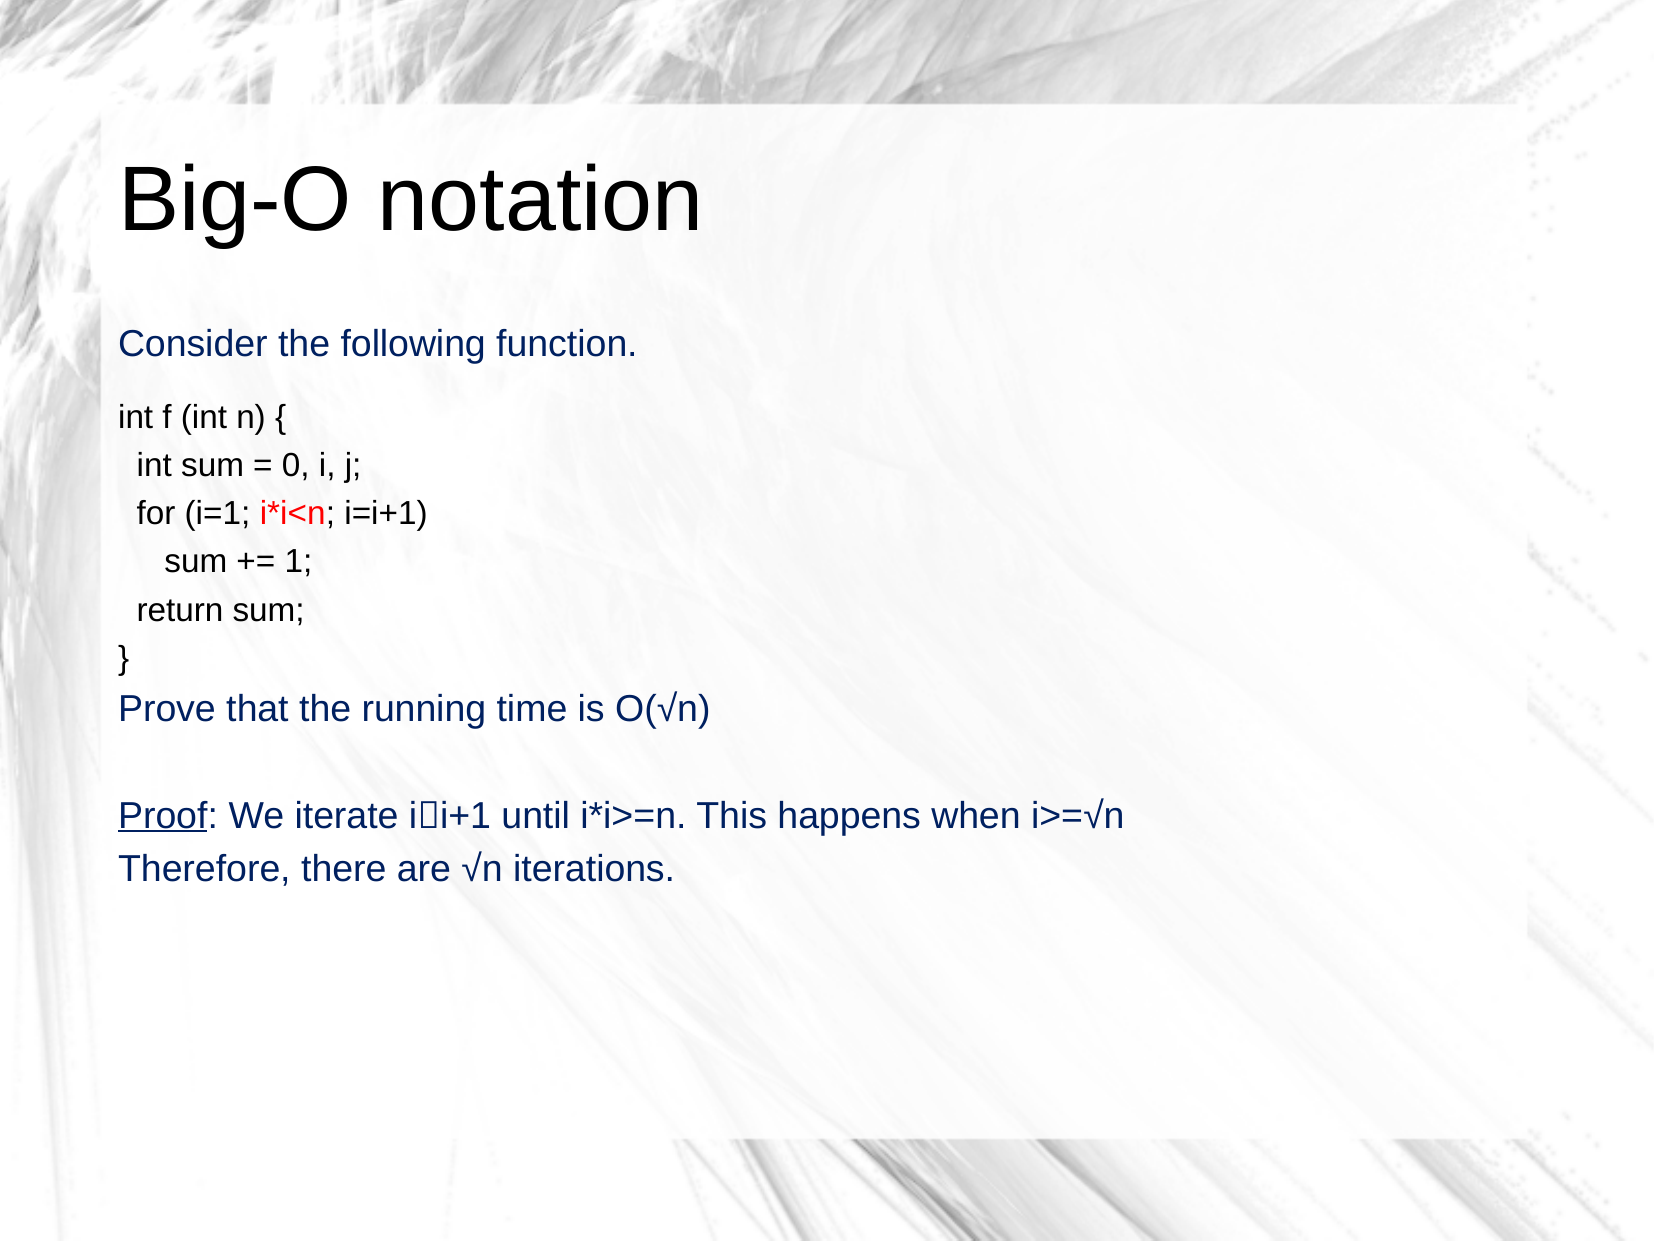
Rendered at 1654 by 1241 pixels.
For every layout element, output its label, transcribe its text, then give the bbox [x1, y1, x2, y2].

title Big-O notation [118, 93, 1506, 299]
picture [0, 0, 1654, 1241]
list Consider the following function. int f (int n) { int sum = 0, i, j; for (i=1; i*i<n; i=i+1) sum += 1; return sum; } Prove that the running time is O(√n) Proof: We iterate ii+1 until i*i>=n. This happens when i>=√n Therefore, there are √n iterations. [118, 319, 1571, 1109]
